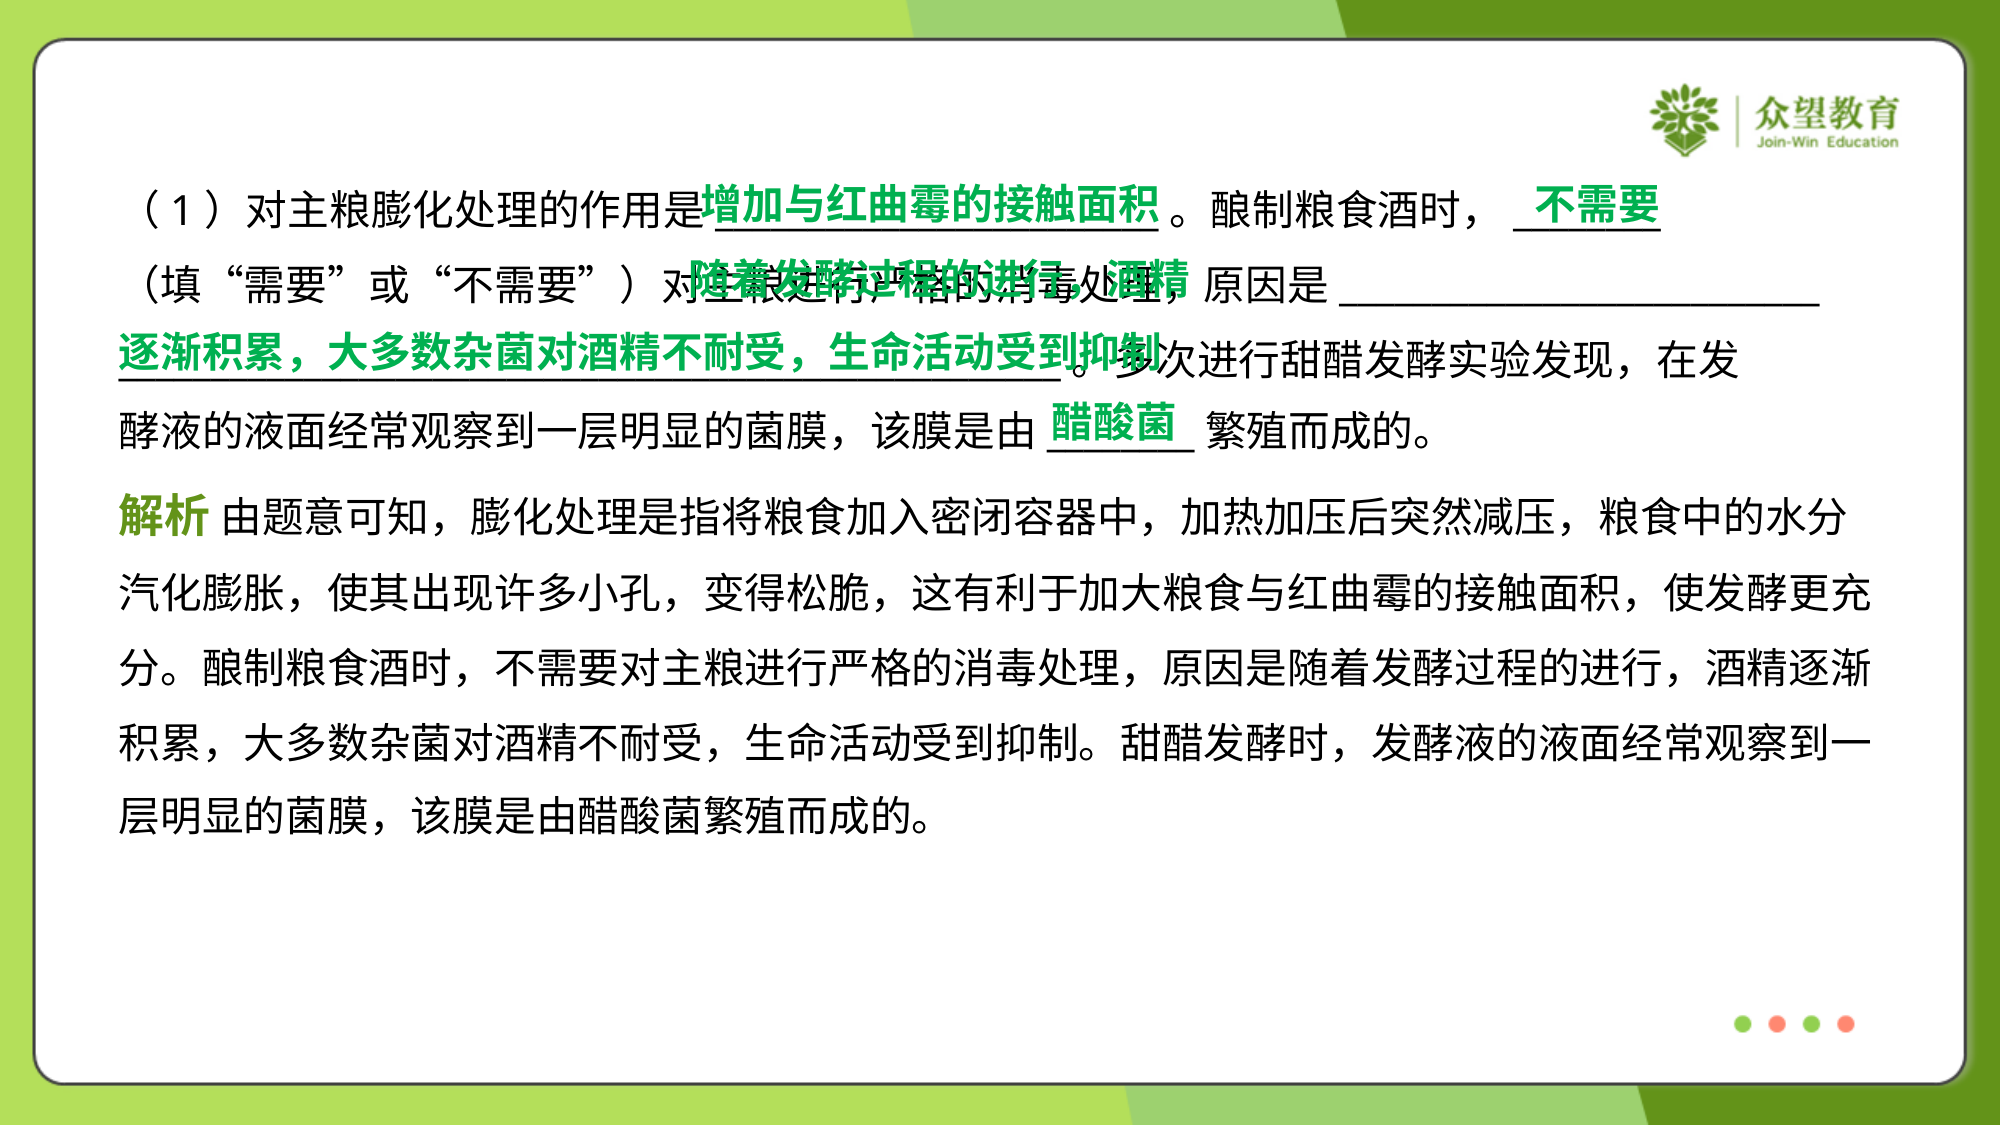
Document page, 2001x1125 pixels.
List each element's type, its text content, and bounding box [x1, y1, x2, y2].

text_box 随着发酵过程的进行，酒精 逐渐积累，大多数杂菌对酒精不耐受，生命活动受到抑制 [118, 227, 1882, 369]
text_box 醋酸菌 [1036, 374, 1192, 439]
text_box 增加与红曲霉的接触面积 [686, 152, 1175, 220]
picture [0, 0, 2000, 1125]
text_box （1）对主粮膨化处理的作用是________________________。酿制粮食酒时，________ （填“需要”或“不需要”）对主粮进行严格的消毒处理，原因是__________________________ ___________________________________________________。多次进行甜醋发酵实验发现，在发 酵液的液面经常观察到一层明显的菌膜，该膜是由________繁殖而成的。 [118, 158, 1883, 448]
text_box 不需要 [1519, 152, 1675, 220]
text_box 解析 由题意可知，膨化处理是指将粮食加入密闭容器中，加热加压后突然减压，粮食中的水分 汽化膨胀，使其出现许多小孔，变得松脆，这有利于加大粮食与红曲霉的接触面积，使发酵更充 分。酿制粮食酒时，不需要对主粮进行严格的消毒处理，原因是随着发酵过程的进行，酒精逐渐 积累，大多数杂菌对酒精不耐受，生命活动受到抑制。甜醋发酵时，发酵液的液面经常观察到一 层明显的菌膜，该膜是由醋酸菌繁殖而成的。 [118, 464, 1883, 833]
